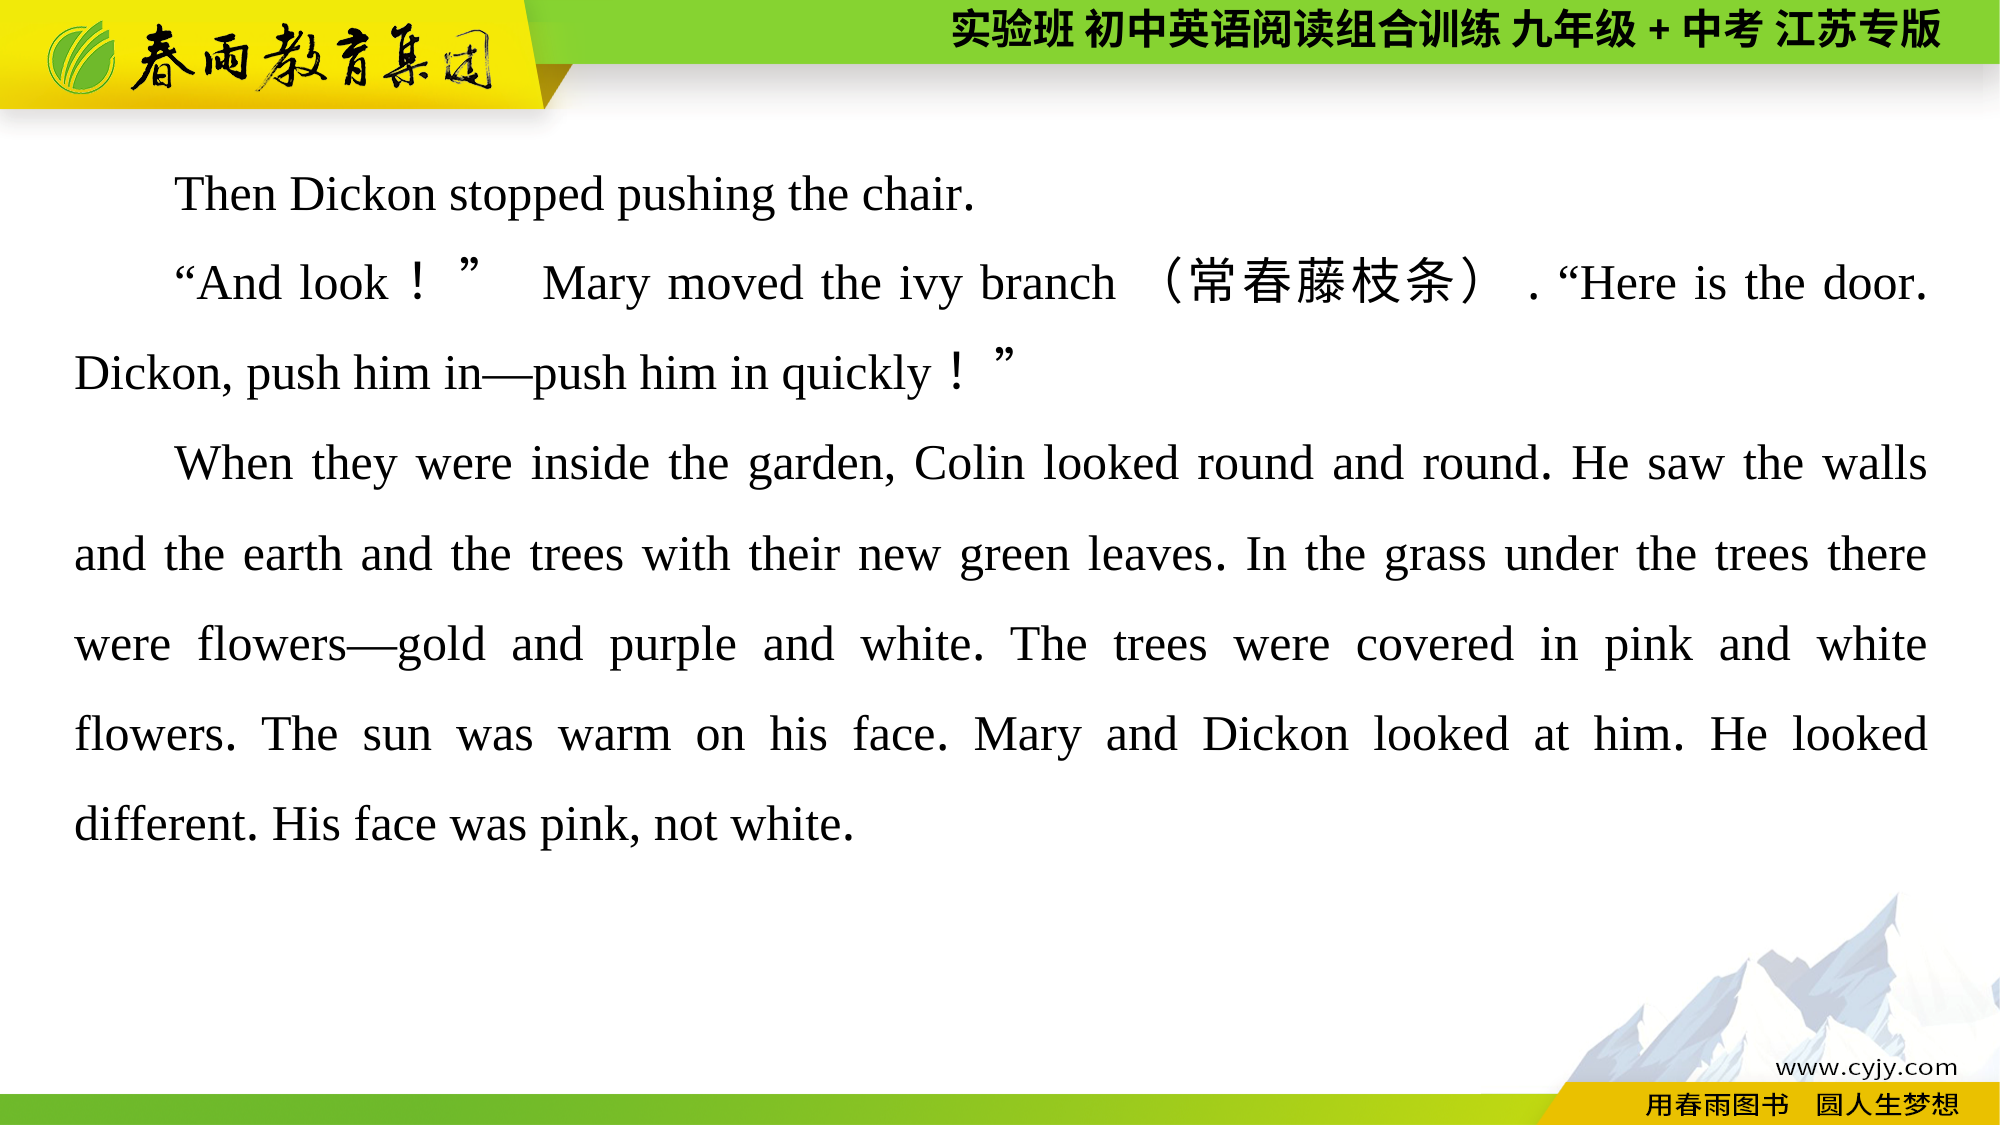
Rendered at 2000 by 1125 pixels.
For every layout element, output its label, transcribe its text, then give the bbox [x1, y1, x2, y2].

picture [0, 0, 2000, 1125]
list Then Dickon stopped pushing the chair. “And look！” Mary moved the ivy branch（常春藤枝条）. “Here is the door. Dickon, push him in—push him in quickly！” When they were inside the garden, Colin looked round and round. He saw the walls and the earth and the trees with their new green leaves. In the grass under the trees there were flowers—gold and purple and white. The trees were covered in pink and white flowers. The sun was warm on his face. Mary and Dickon looked at him. He looked different. His face was pink, not white. [59, 122, 1944, 865]
